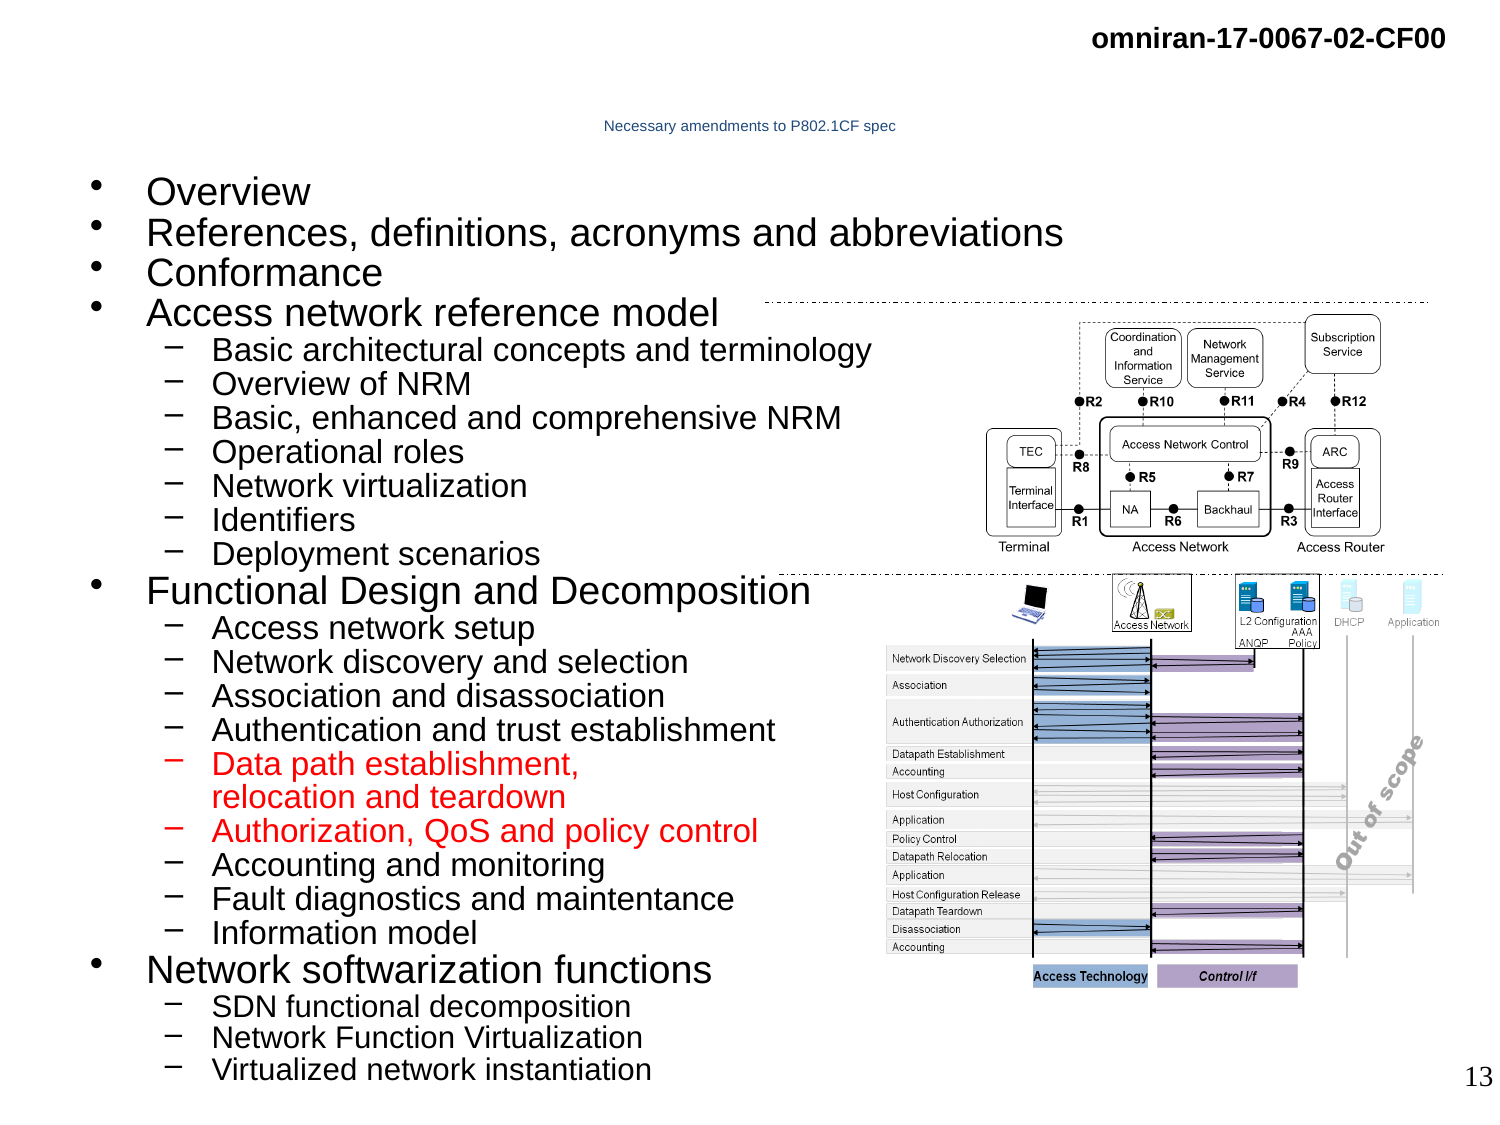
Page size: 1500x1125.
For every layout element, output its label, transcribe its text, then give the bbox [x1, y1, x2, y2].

picture [885, 573, 1448, 988]
list Overview References, definitions, acronyms and abbreviations Conformance Access network reference model Basic architectural concepts and terminology Overview of NRM Basic, enhanced and comprehensive NRM Operational roles Network virtualization Identifiers Deployment scenarios Functional Design and Decomposition Access network setup Network discovery and selection Association and disassociation Authentication and trust establishment Data path establishment, relocation and teardown Authorization, QoS and policy control Accounting and monitoring Fault diagnostics and maintentance Information model Network softwarization functions SDN functional decomposition Network Function Virtualization Virtualized network instantiation [75, 166, 1149, 1024]
picture [985, 314, 1393, 563]
title Necessary amendments to P802.1CF spec [75, 90, 1425, 161]
